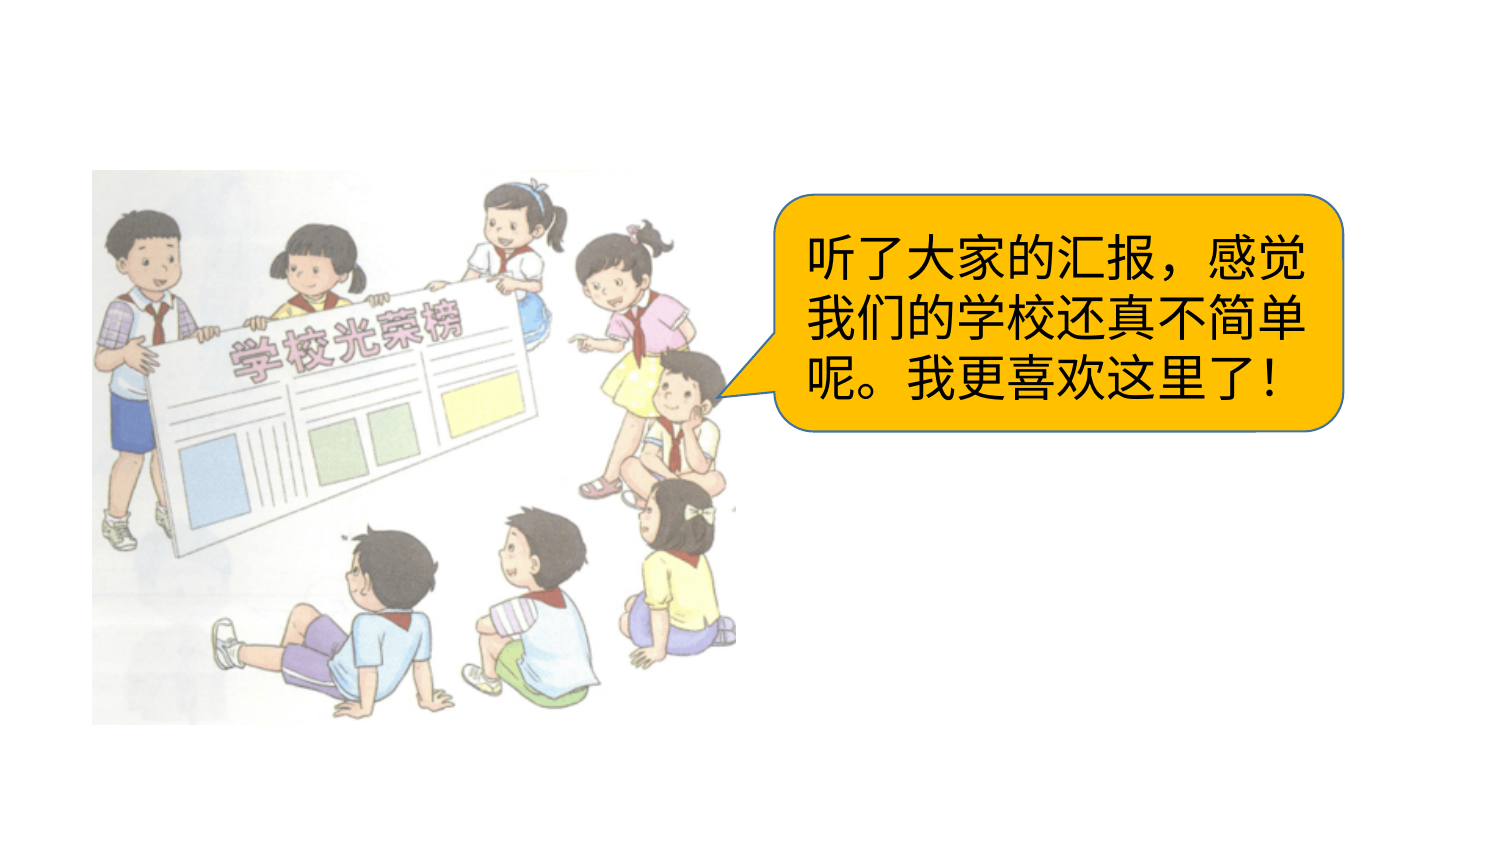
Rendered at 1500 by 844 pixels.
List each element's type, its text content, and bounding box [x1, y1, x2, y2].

text_box [736, 193, 1345, 433]
text_box 听了大家的汇报，感觉我们的学校还真不简单呢。我更喜欢这里了！ [795, 220, 1324, 412]
picture [92, 170, 736, 725]
